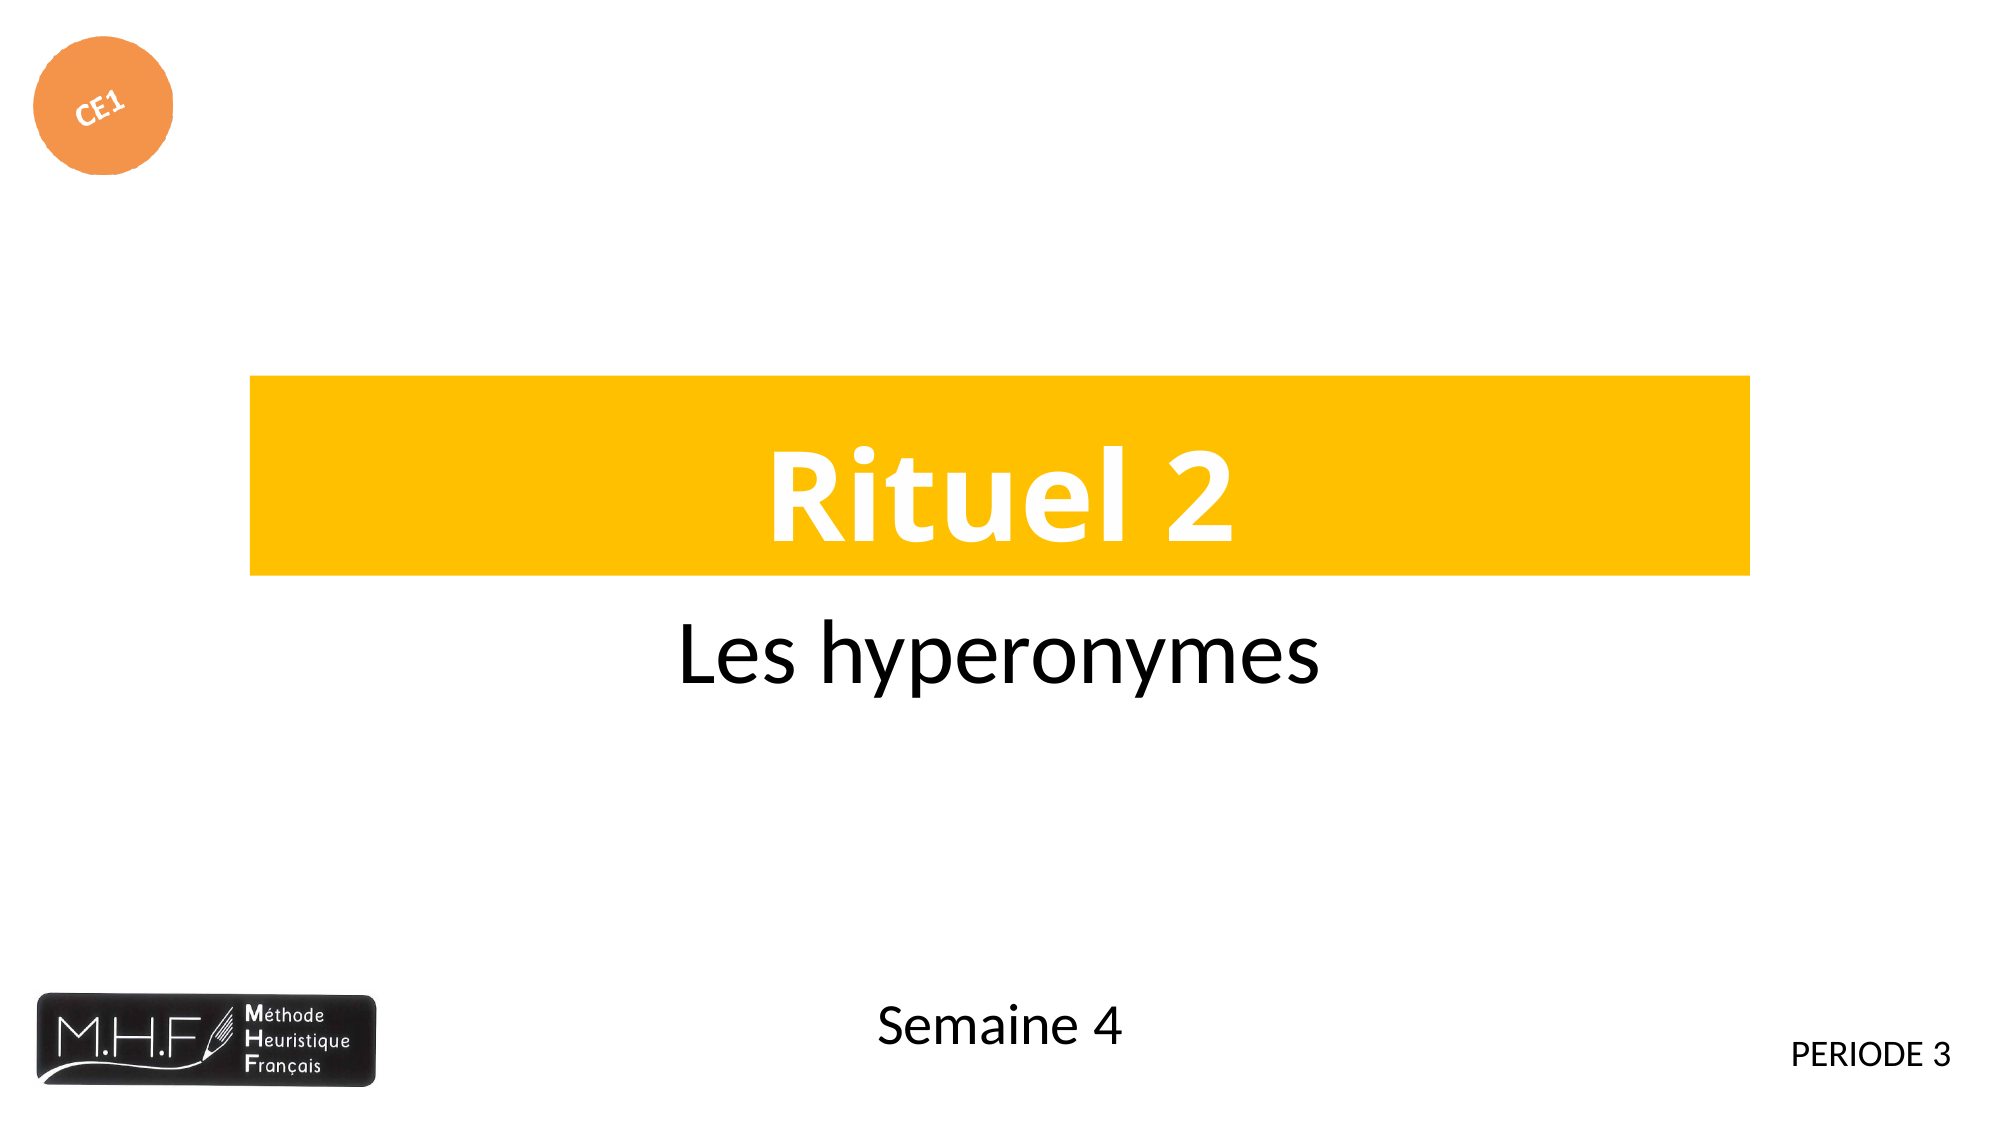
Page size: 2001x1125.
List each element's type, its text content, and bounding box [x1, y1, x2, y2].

picture [33, 36, 173, 175]
title Rituel 2 [249, 375, 1750, 576]
subtitle Les hyperonymes [249, 597, 1750, 869]
text_box PERIODE 3 [1750, 1021, 1967, 1082]
text_box Semaine 4 [249, 987, 1750, 1118]
picture [33, 990, 379, 1089]
